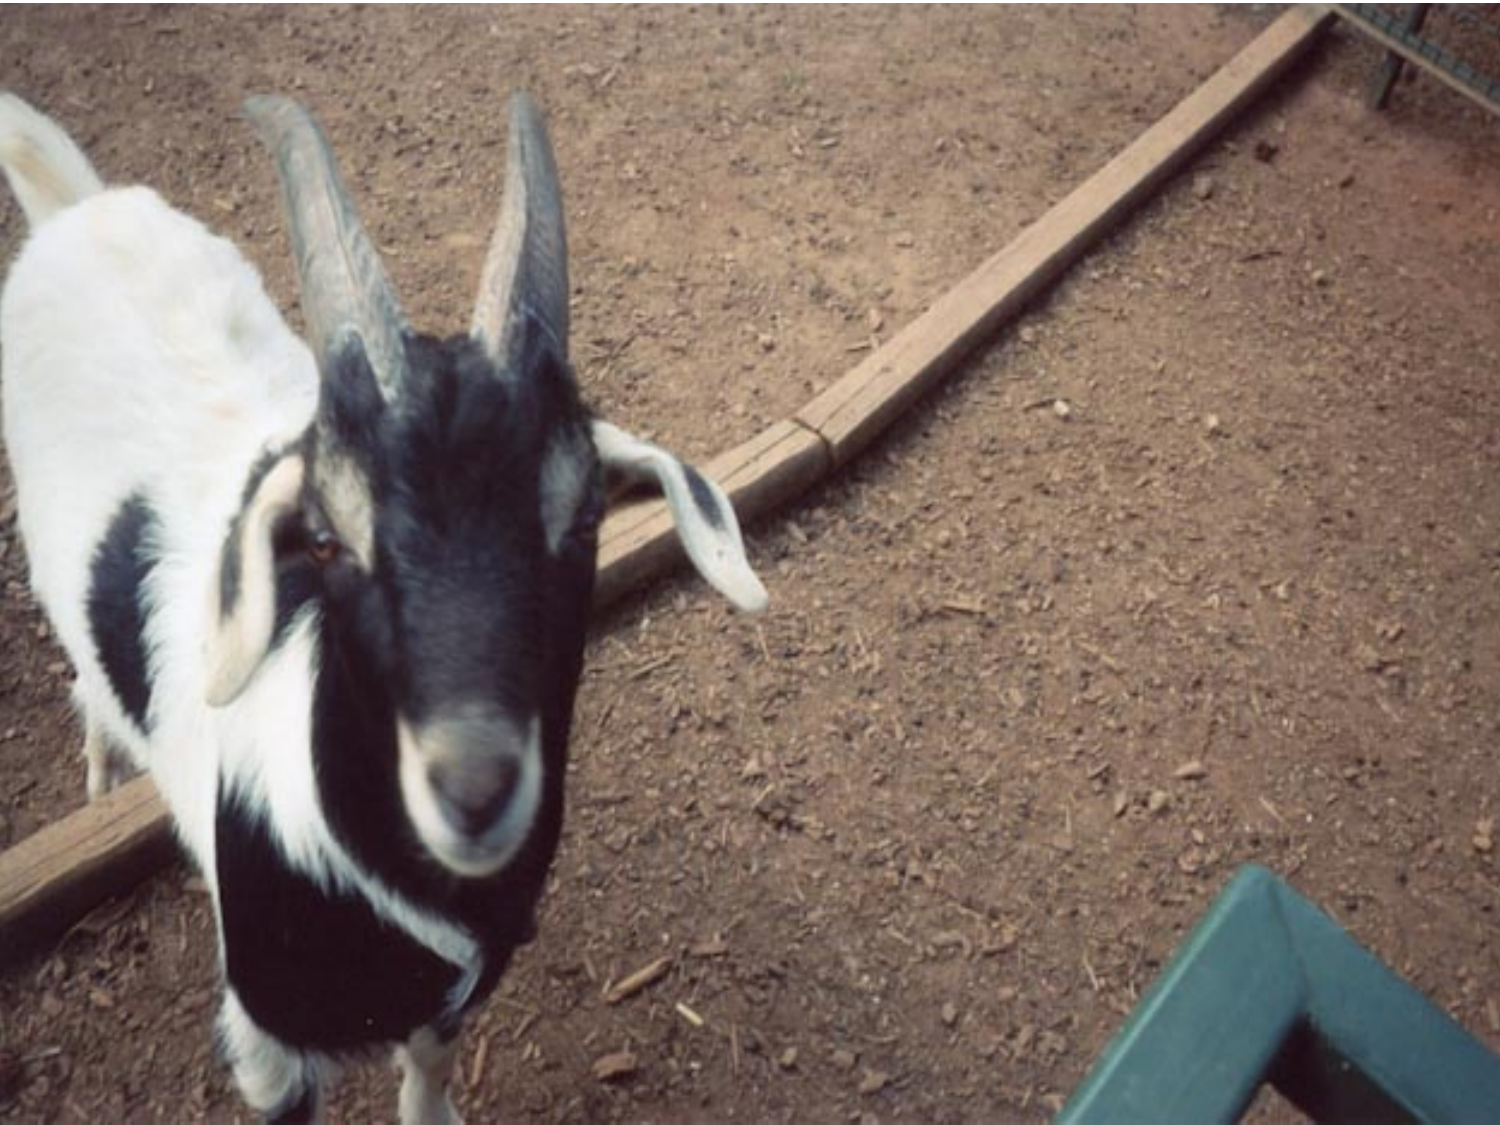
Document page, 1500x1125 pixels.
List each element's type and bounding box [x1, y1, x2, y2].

list [0, 3, 1500, 1125]
